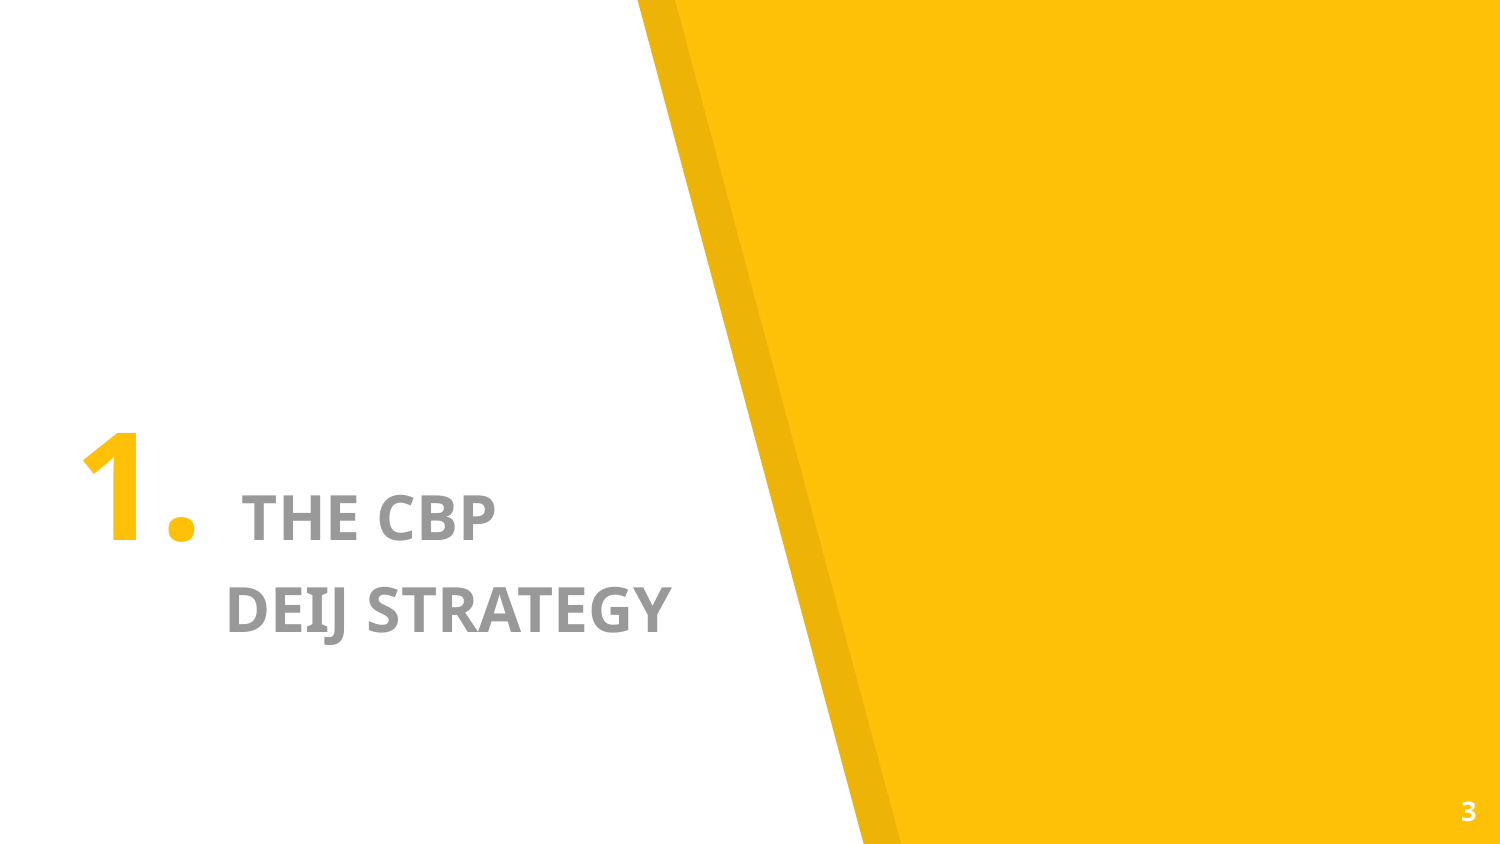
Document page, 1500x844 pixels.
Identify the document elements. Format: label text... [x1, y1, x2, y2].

slide_number 3 [1401, 779, 1492, 844]
title 1. THE CBP DEIJ STRATEGY [59, 214, 1094, 705]
